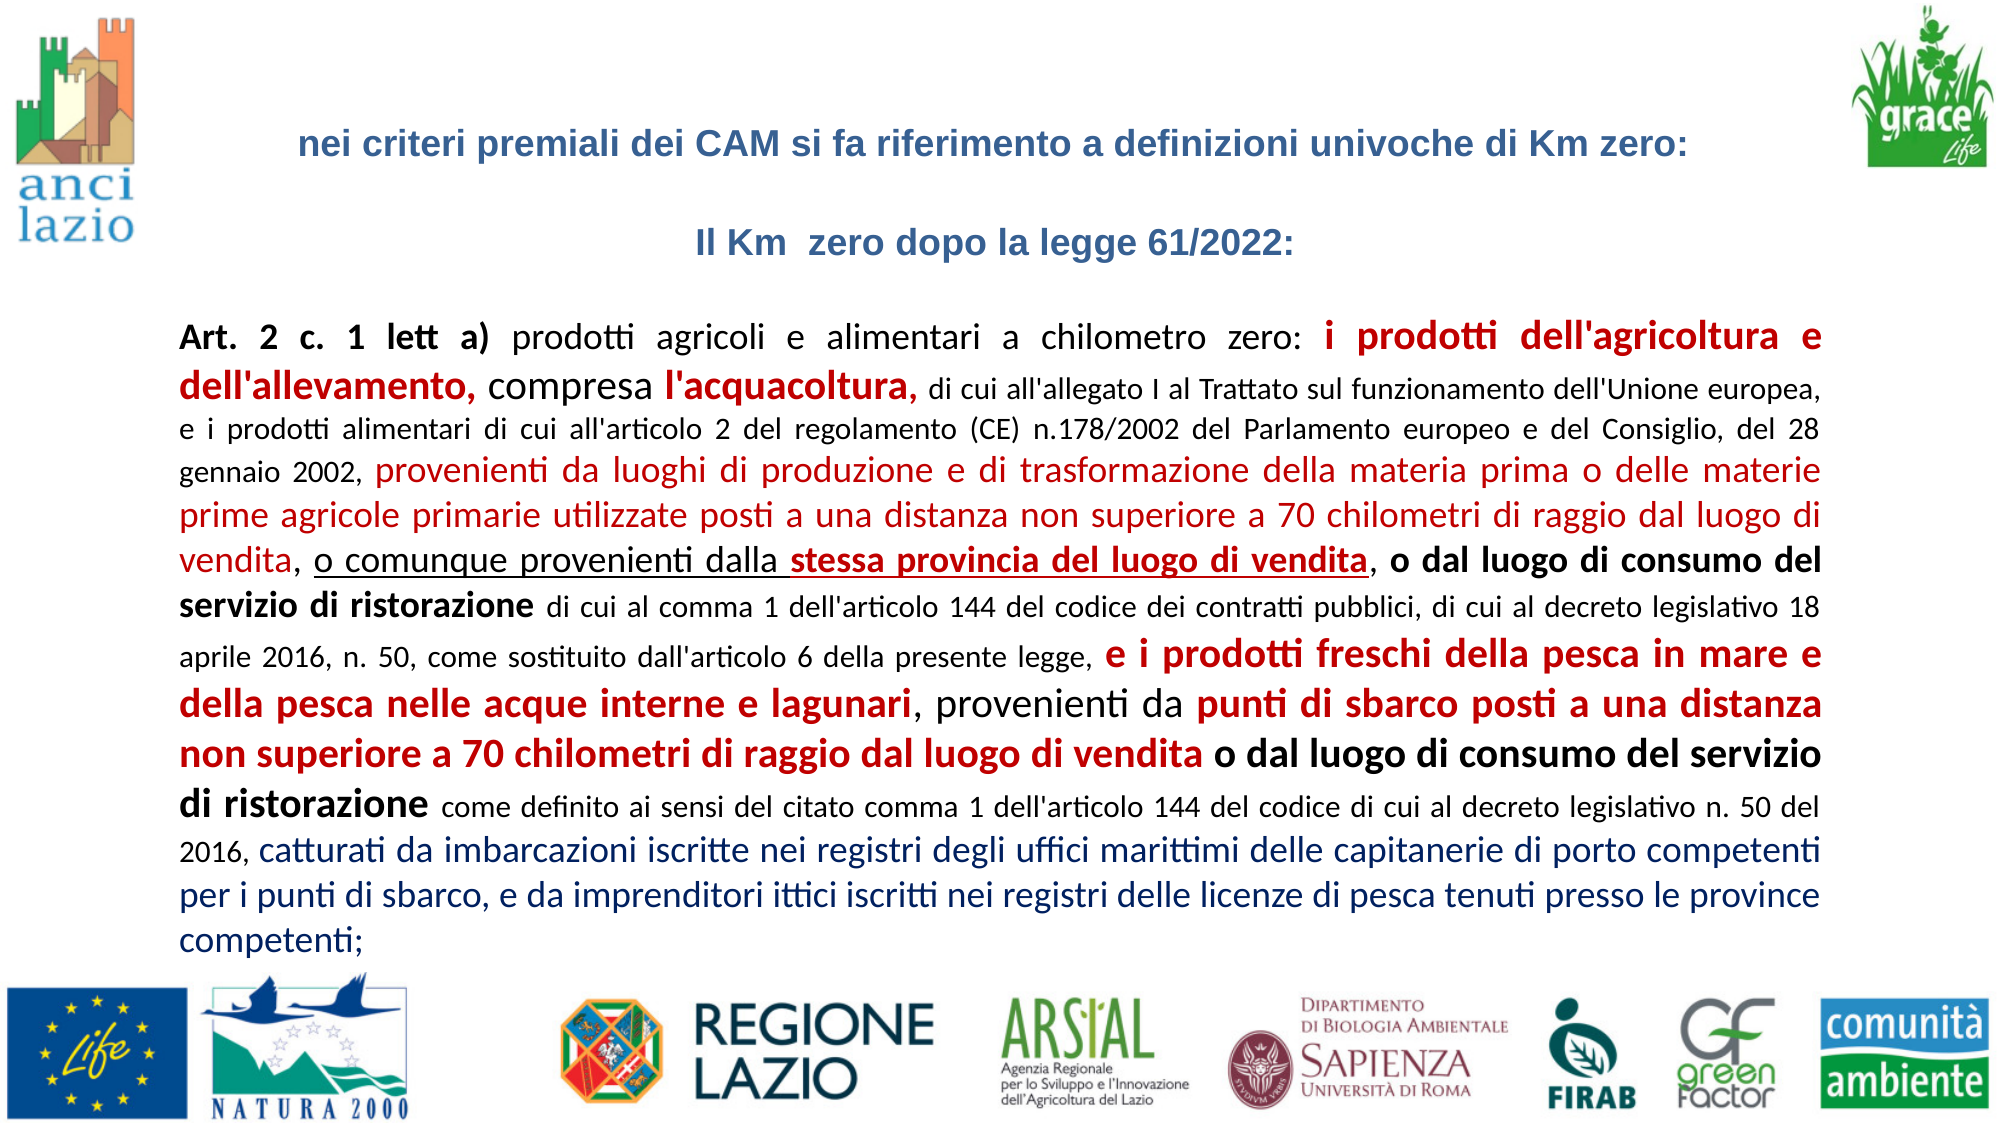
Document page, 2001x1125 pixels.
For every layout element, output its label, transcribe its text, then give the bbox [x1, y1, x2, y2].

picture [1851, 3, 1996, 169]
picture [0, 972, 2000, 1123]
text_box nei criteri premiali dei CAM si fa riferimento a definizioni univoche di Km zero: [282, 111, 1711, 172]
text_box Il Km zero dopo la legge 61/2022: Art. 2 c. 1 lett a) prodotti agricoli e alimentari a chilometro zero: i prodotti dell'agricoltura e dell'allevamento, compresa l'acquacoltura, di cui all'allegato I al Trattato sul funzionamento dell'Unione europea, e i prodotti alimentari di cui all'articolo 2 del regolamento (CE) n.178/2002 del Parlamento europeo e del Consiglio, del 28 gennaio 2002, provenienti da luoghi di produzione e di trasformazione della materia prima o delle materie prime agricole primarie utilizzate posti a una distanza non superiore a 70 chilometri di raggio dal luogo di vendita, o comunque provenienti dalla stessa provincia del luogo di vendita, o dal luogo di consumo del servizio di ristorazione di cui al comma 1 dell'articolo 144 del codice dei contratti pubblici, di cui al decreto legislativo 18 aprile 2016, n. 50, come sostituito dall'articolo 6 della presente legge, e i prodotti freschi della pesca in mare e della pesca nelle acque interne e lagunari, provenienti da punti di sbarco posti a una distanza non superiore a 70 chilometri di raggio dal luogo di vendita o dal luogo di consumo del servizio di ristorazione come definito ai sensi del citato comma 1 dell'articolo 144 del codice di cui al decreto legislativo n. 50 del 2016, catturati da imbarcazioni iscritte nei registri degli uffici marittimi delle capitanerie di porto competenti per i punti di sbarco, e da imprenditori ittici iscritti nei registri delle licenze di pesca tenuti presso le province competenti; [164, 210, 1838, 968]
picture [5, 3, 138, 256]
